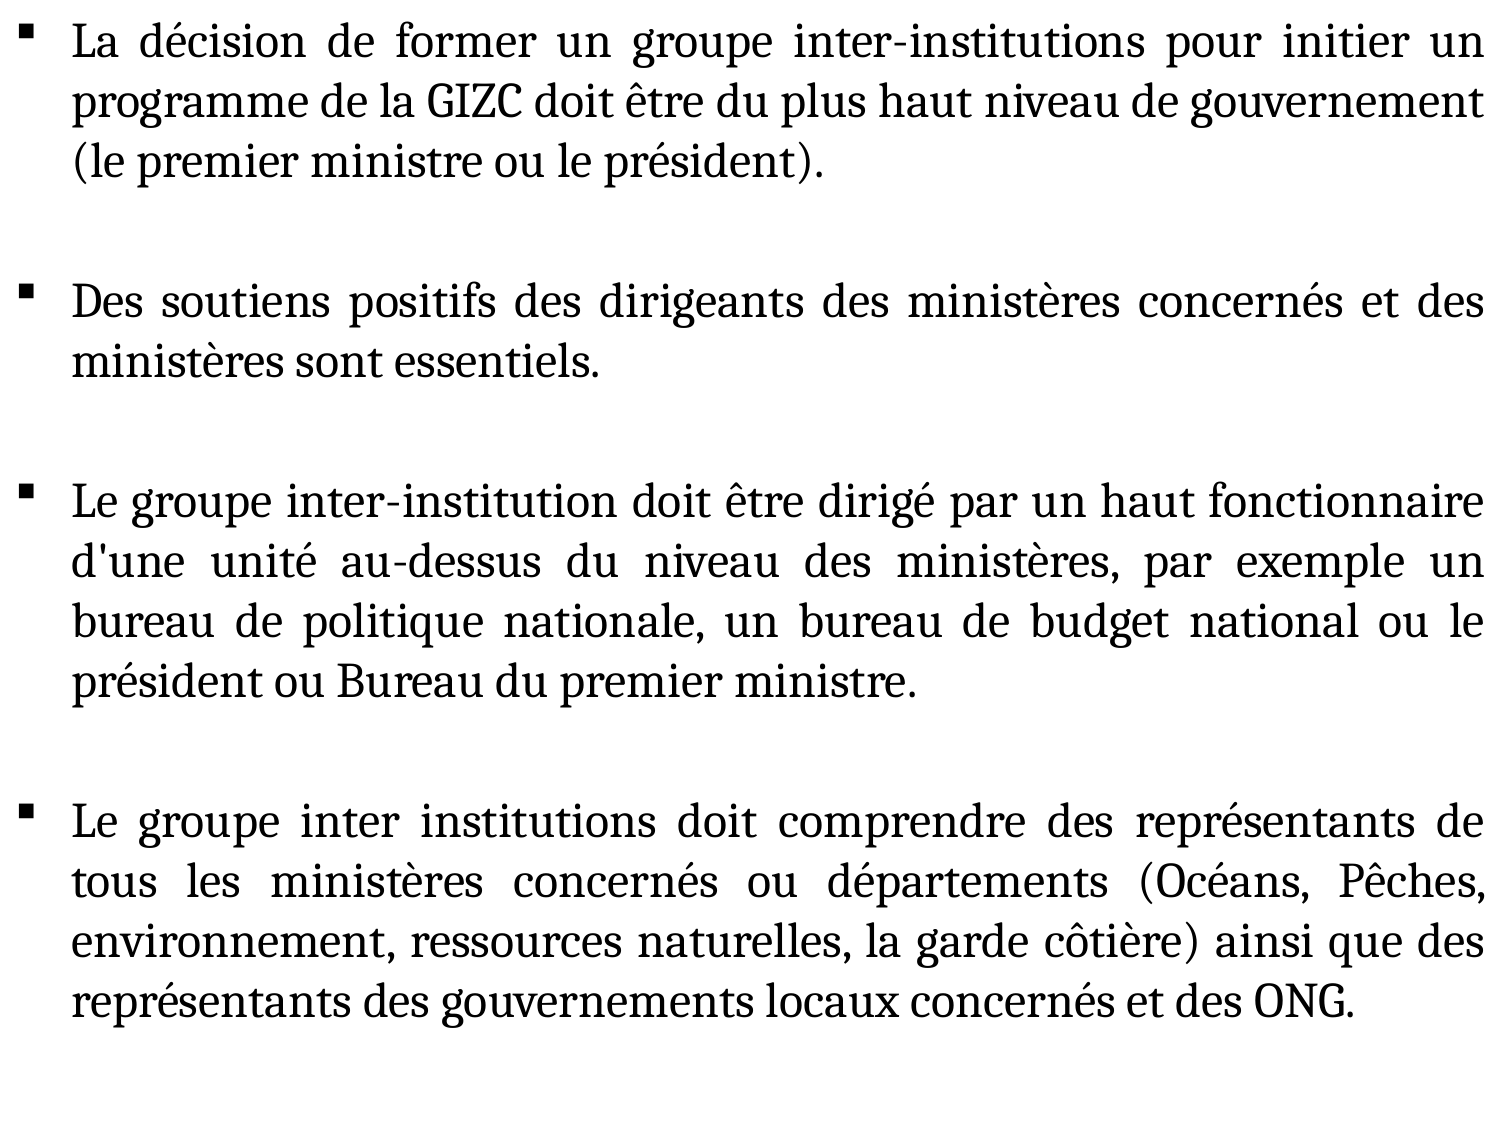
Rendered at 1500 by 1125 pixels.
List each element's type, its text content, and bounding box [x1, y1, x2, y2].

text_box La décision de former un groupe inter-institutions pour initier un programme de la GIZC doit être du plus haut niveau de gouvernement (le premier ministre ou le président). Des soutiens positifs des dirigeants des ministères concernés et des ministères sont essentiels. Le groupe inter-institution doit être dirigé par un haut fonctionnaire d'une unité au-dessus du niveau des ministères, par exemple un bureau de politique nationale, un bureau de budget national ou le président ou Bureau du premier ministre. Le groupe inter institutions doit comprendre des représentants de tous les ministères concernés ou départements (Océans, Pêches, environnement, ressources naturelles, la garde côtière) ainsi que des représentants des gouvernements locaux concernés et des ONG. [0, 0, 1500, 1125]
